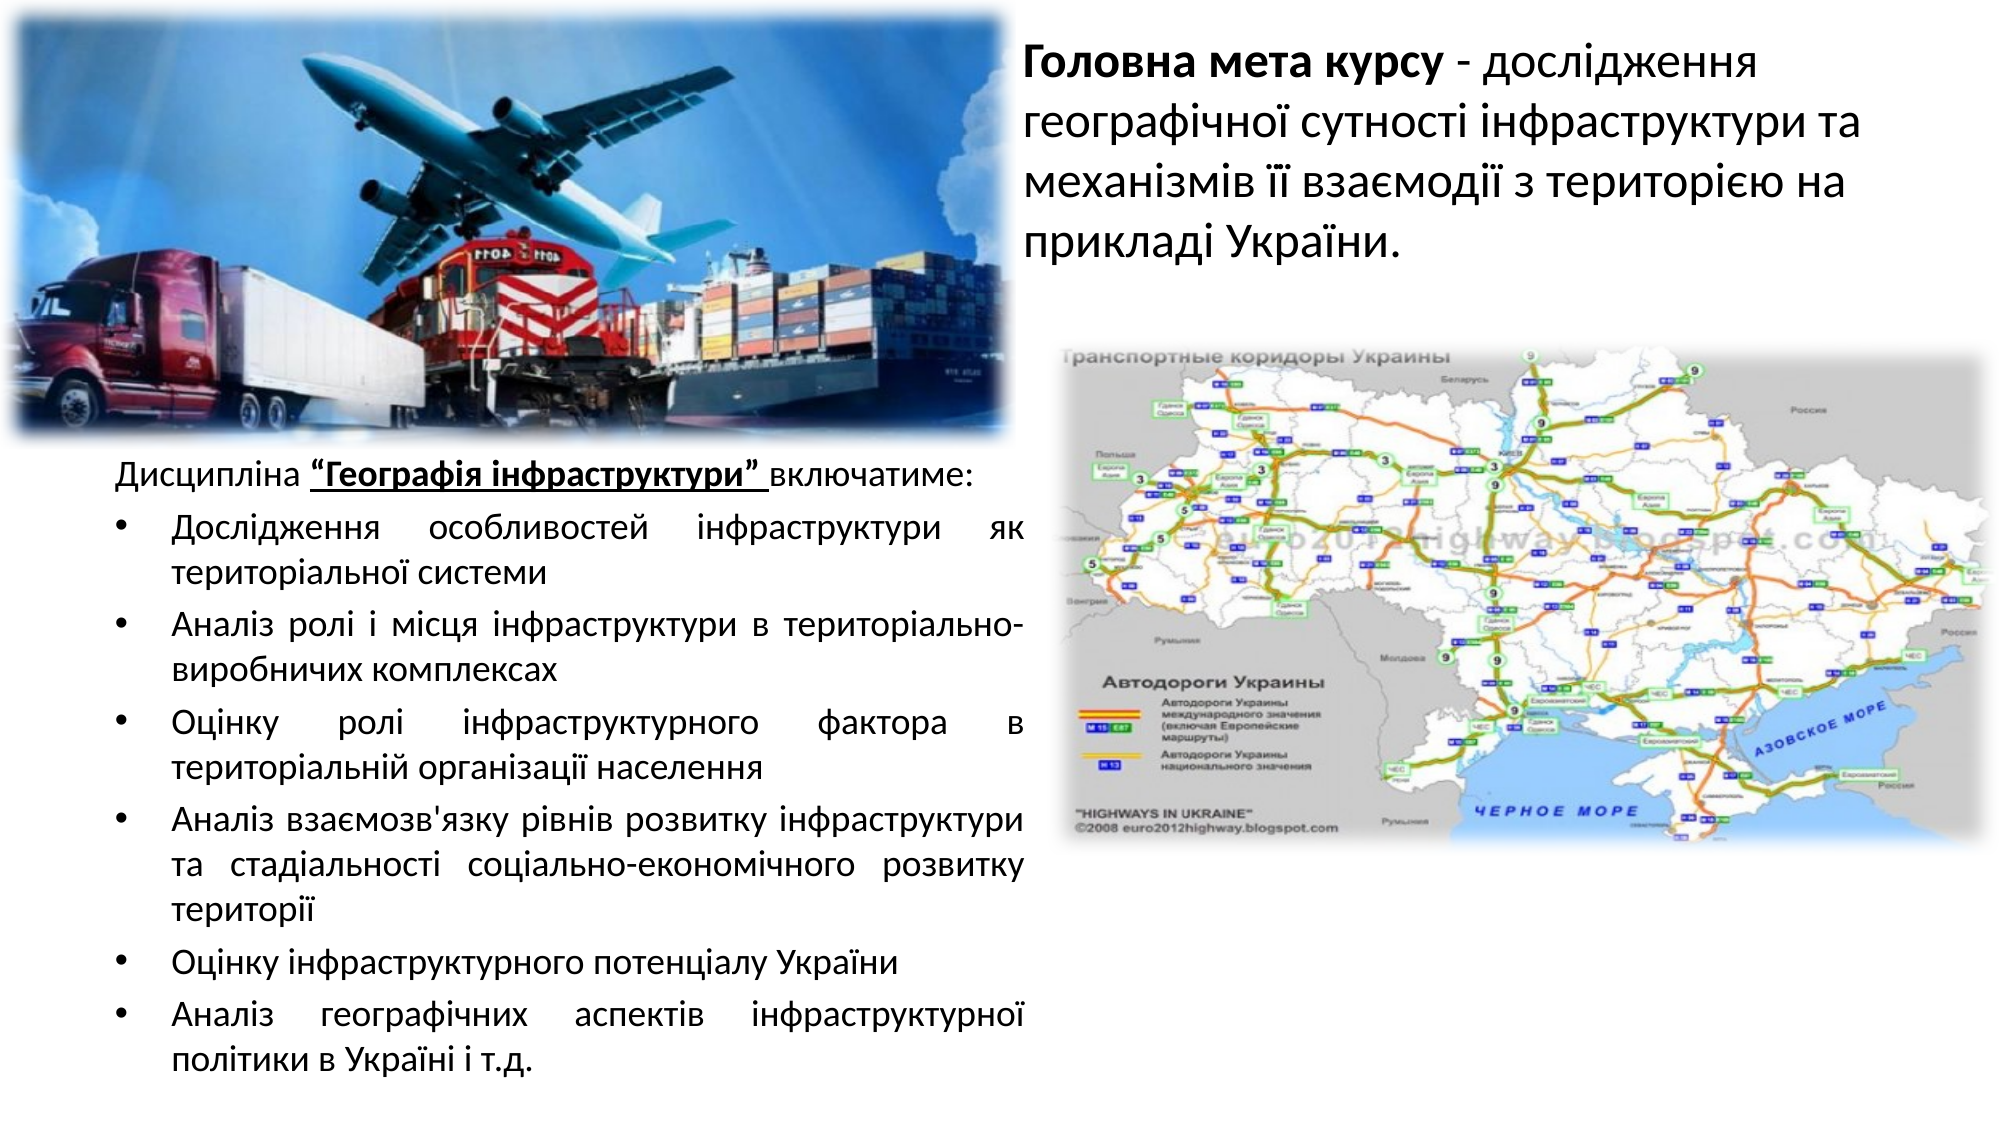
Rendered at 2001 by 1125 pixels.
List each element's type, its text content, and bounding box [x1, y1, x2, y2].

picture [1047, 338, 2000, 856]
picture [0, 0, 1016, 451]
list Дисципліна “Географія інфраструктури” включатиме: Дослідження особливостей інфраструктури як територіальної системи Аналіз ролі і місця інфраструктури в територіально-виробничих комплексах Оцінку ролі інфраструктурного фактора в територіальній організації населення Аналіз взаємозв'язку рівнів розвитку інфраструктури та стадіальності соціально-економічного розвитку території Оцінку інфраструктурного потенціалу України Аналіз географічних аспектів інфраструктурної політики в Україні і т.д. [99, 336, 1041, 1092]
title Головна мета курсу - дослідження географічної сутності інфраструктури та механізмів її взаємодії з територією на прикладі України. [1019, 45, 2000, 310]
